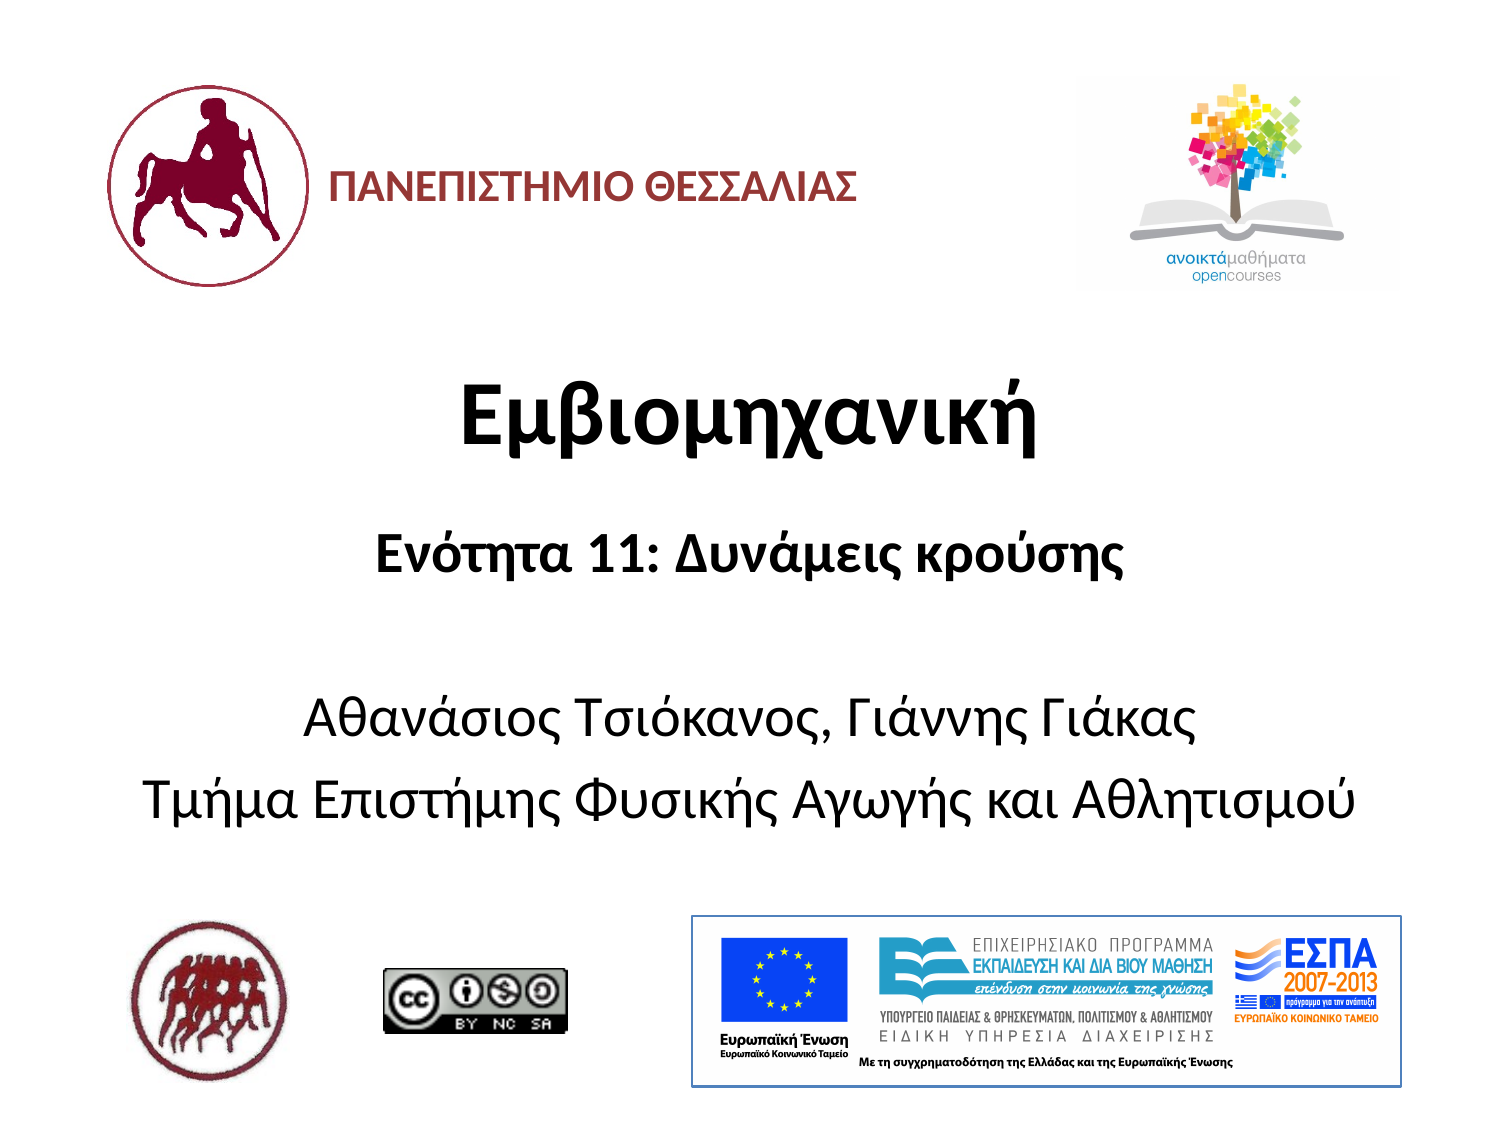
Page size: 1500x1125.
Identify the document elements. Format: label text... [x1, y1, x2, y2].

picture [692, 916, 1400, 1086]
subtitle Ενότητα 11: Δυνάμεις κρούσης Αθανάσιος Τσιόκανος, Γιάννης Γιάκας Τμήμα Επιστήμης Φυσικής Αγωγής και Αθλητισμού [112, 507, 1389, 817]
title Εμβιομηχανική [112, 307, 1388, 507]
picture [383, 968, 568, 1034]
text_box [107, 76, 1400, 291]
picture [126, 919, 290, 1083]
